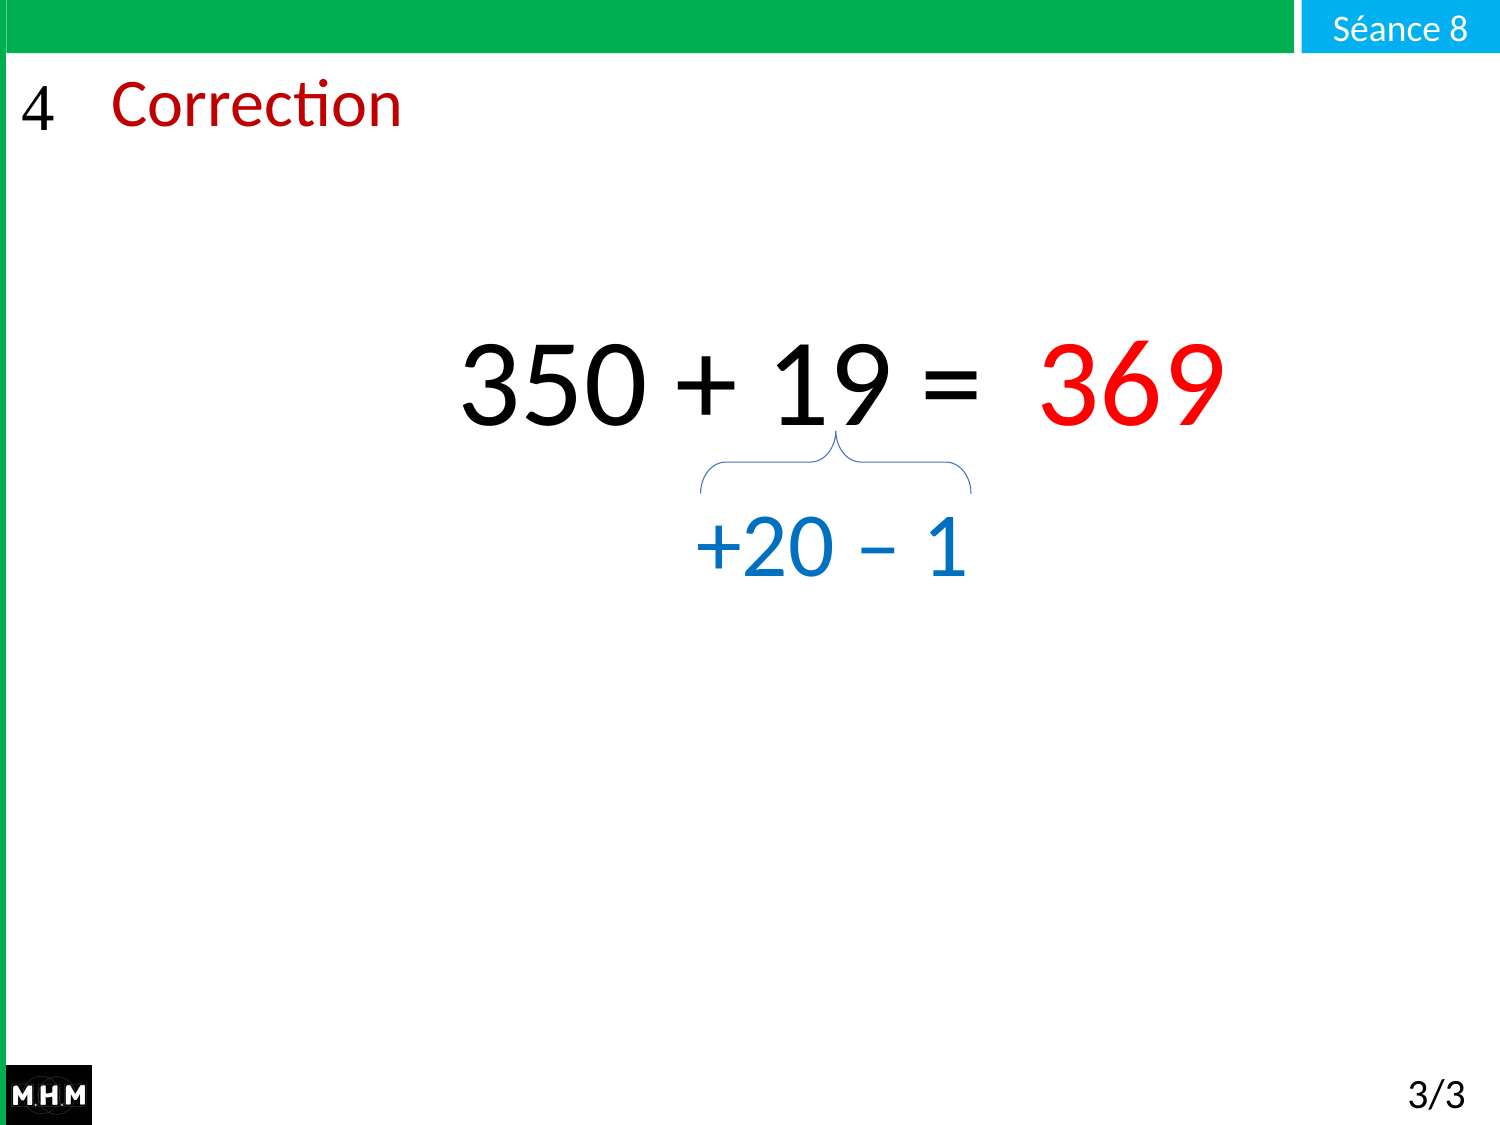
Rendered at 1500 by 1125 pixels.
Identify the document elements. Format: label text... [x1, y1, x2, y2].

picture [6, 1065, 92, 1125]
text_box 369 [1001, 292, 1262, 458]
text_box +20 – 1 [681, 476, 1481, 602]
text_box [700, 430, 972, 494]
text_box 350 + 19 = [442, 292, 1001, 458]
title Correction [96, 60, 1391, 150]
list 3/3 [1373, 1064, 1500, 1125]
